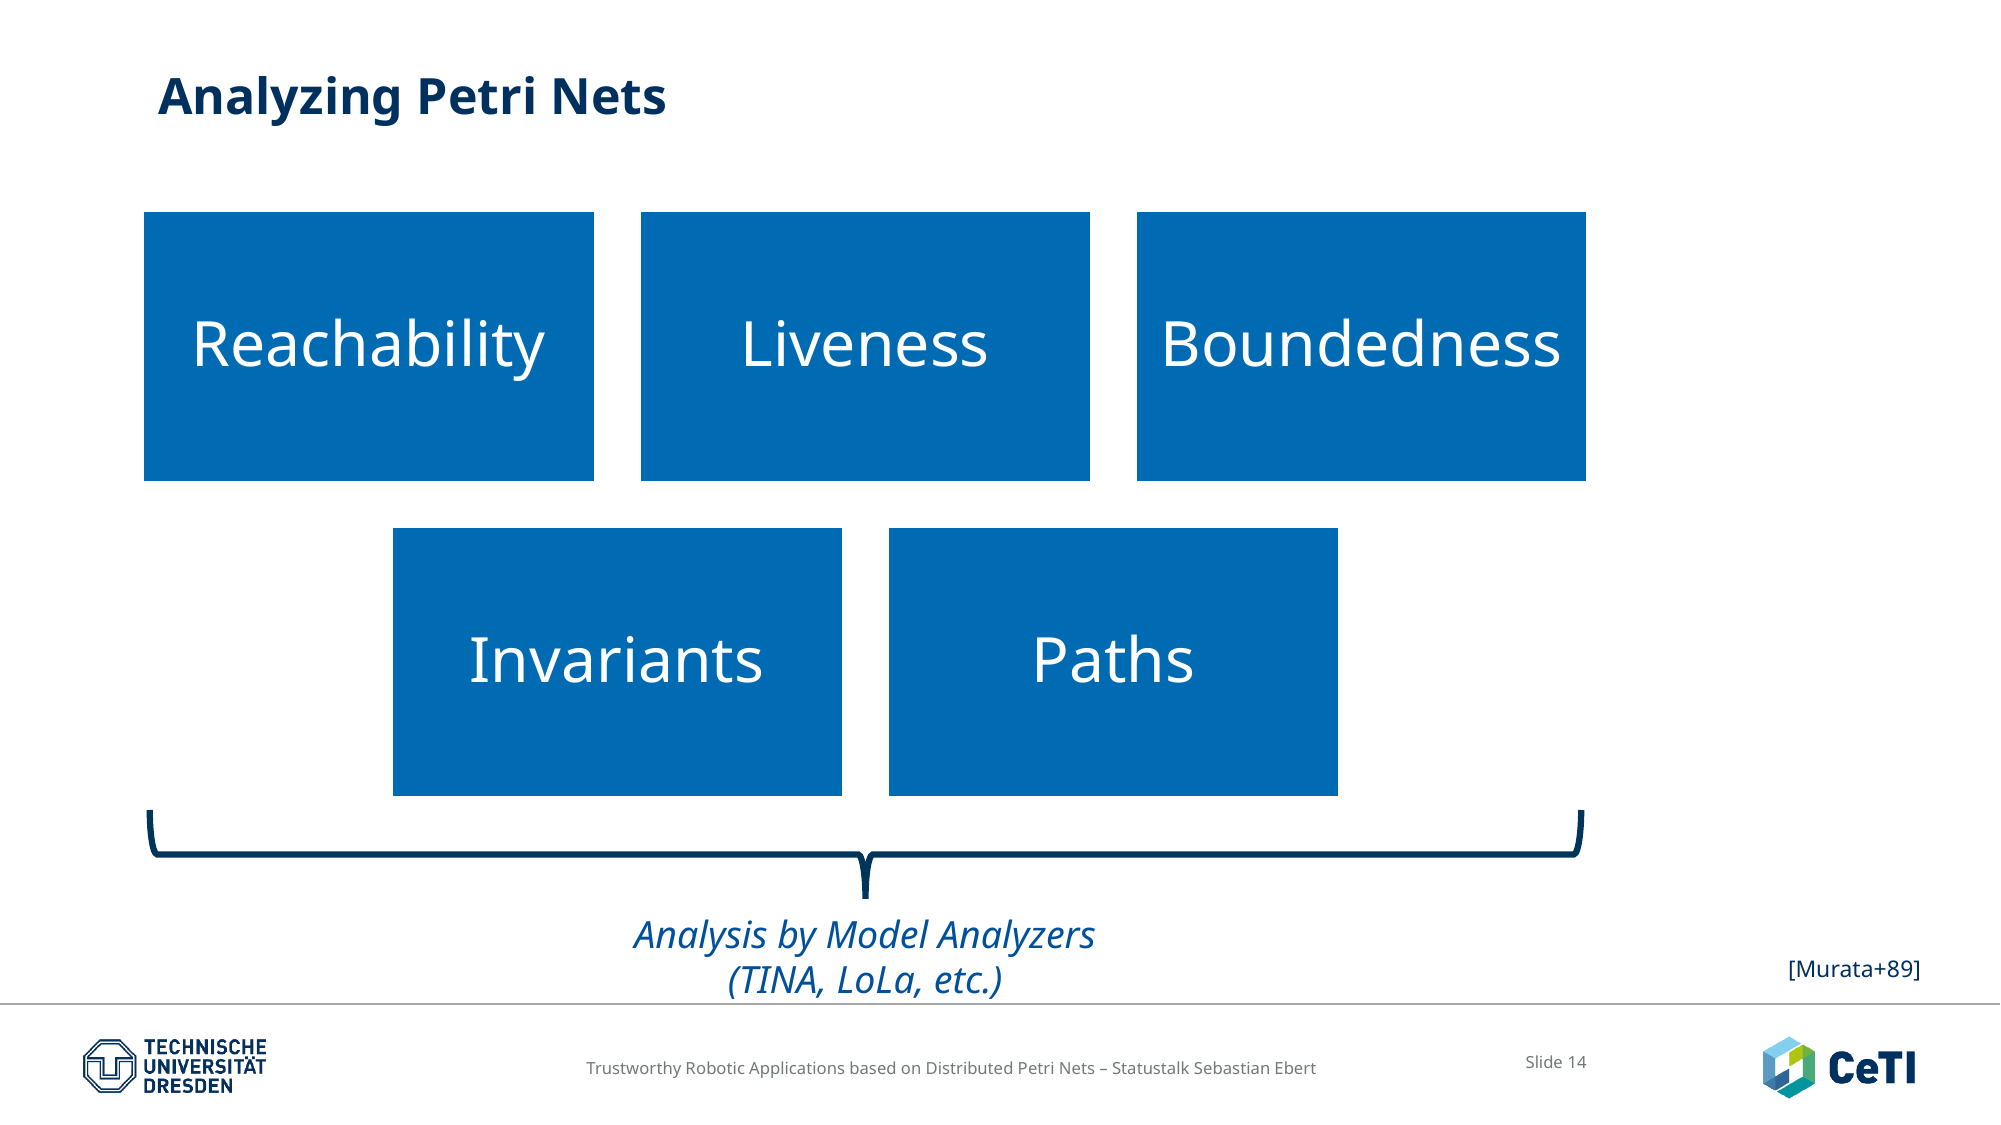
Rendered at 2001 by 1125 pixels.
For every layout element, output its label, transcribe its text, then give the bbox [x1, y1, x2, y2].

text_box Analysis by Model Analyzers (TINA, LoLa, etc.) [558, 903, 1172, 1009]
text_box [Murata+89] [1773, 947, 1937, 990]
picture [83, 1039, 266, 1093]
picture [1762, 1036, 1977, 1101]
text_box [143, 112, 1588, 896]
text_box Analyzing Petri Nets [143, 56, 1880, 169]
